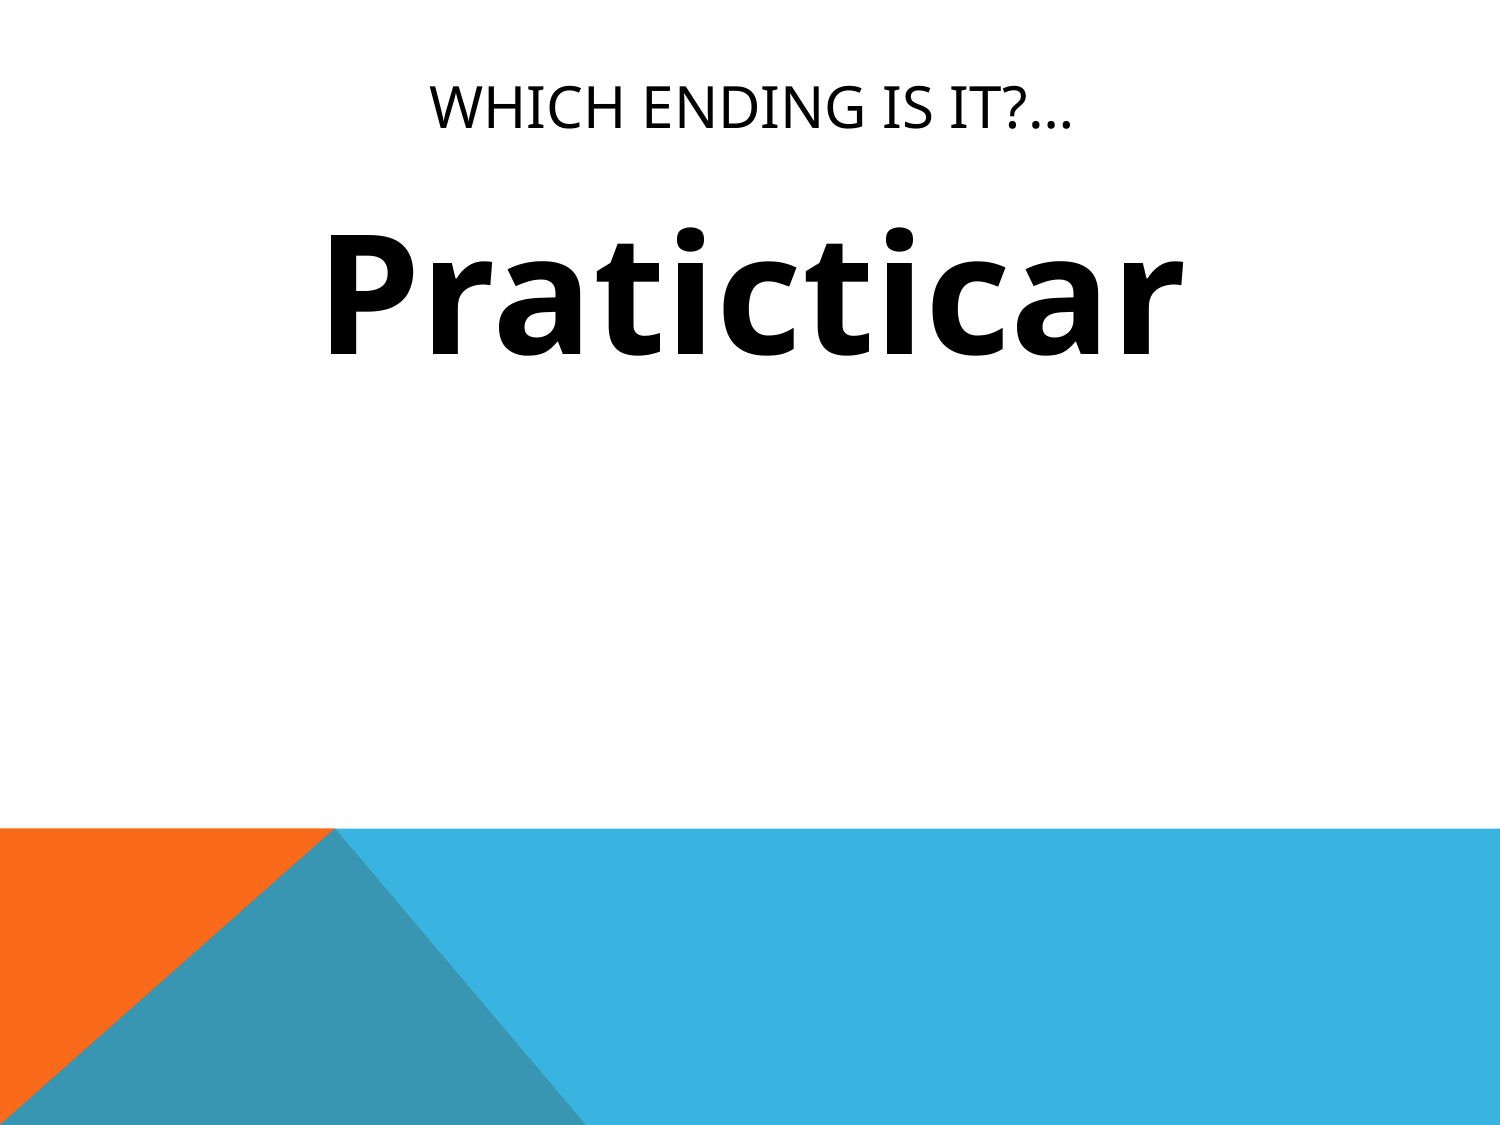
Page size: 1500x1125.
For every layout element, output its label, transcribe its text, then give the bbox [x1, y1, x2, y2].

title Which ending is it?… [135, 60, 1369, 150]
list Praticticar [135, 180, 1369, 768]
